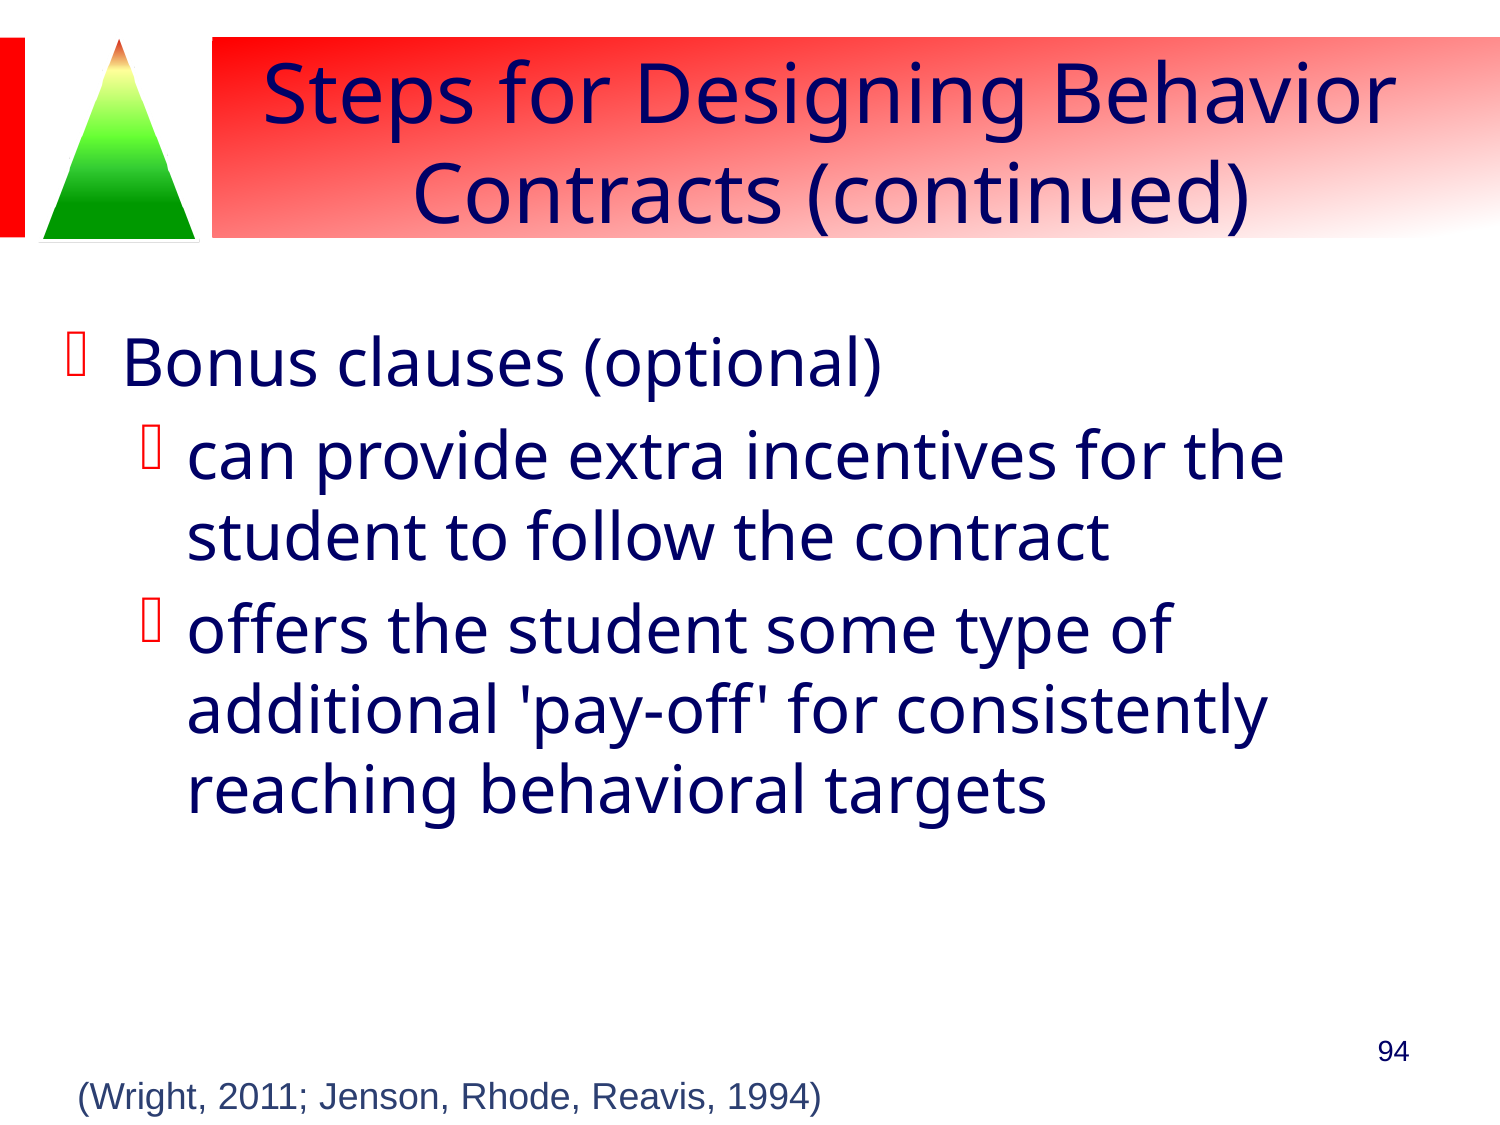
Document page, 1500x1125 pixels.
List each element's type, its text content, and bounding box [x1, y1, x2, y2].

title Steps for Designing Behavior Contracts (continued) [237, 37, 1426, 243]
slide_number 94 [1074, 1024, 1426, 1103]
list Bonus clauses (optional) can provide extra incentives for the student to follow the contract offers the student some type of additional 'pay-off' for consistently reaching behavioral targets [49, 312, 1426, 1006]
picture [37, 30, 200, 243]
text_box (Wright, 2011; Jenson, Rhode, Reavis, 1994) [62, 1064, 975, 1125]
